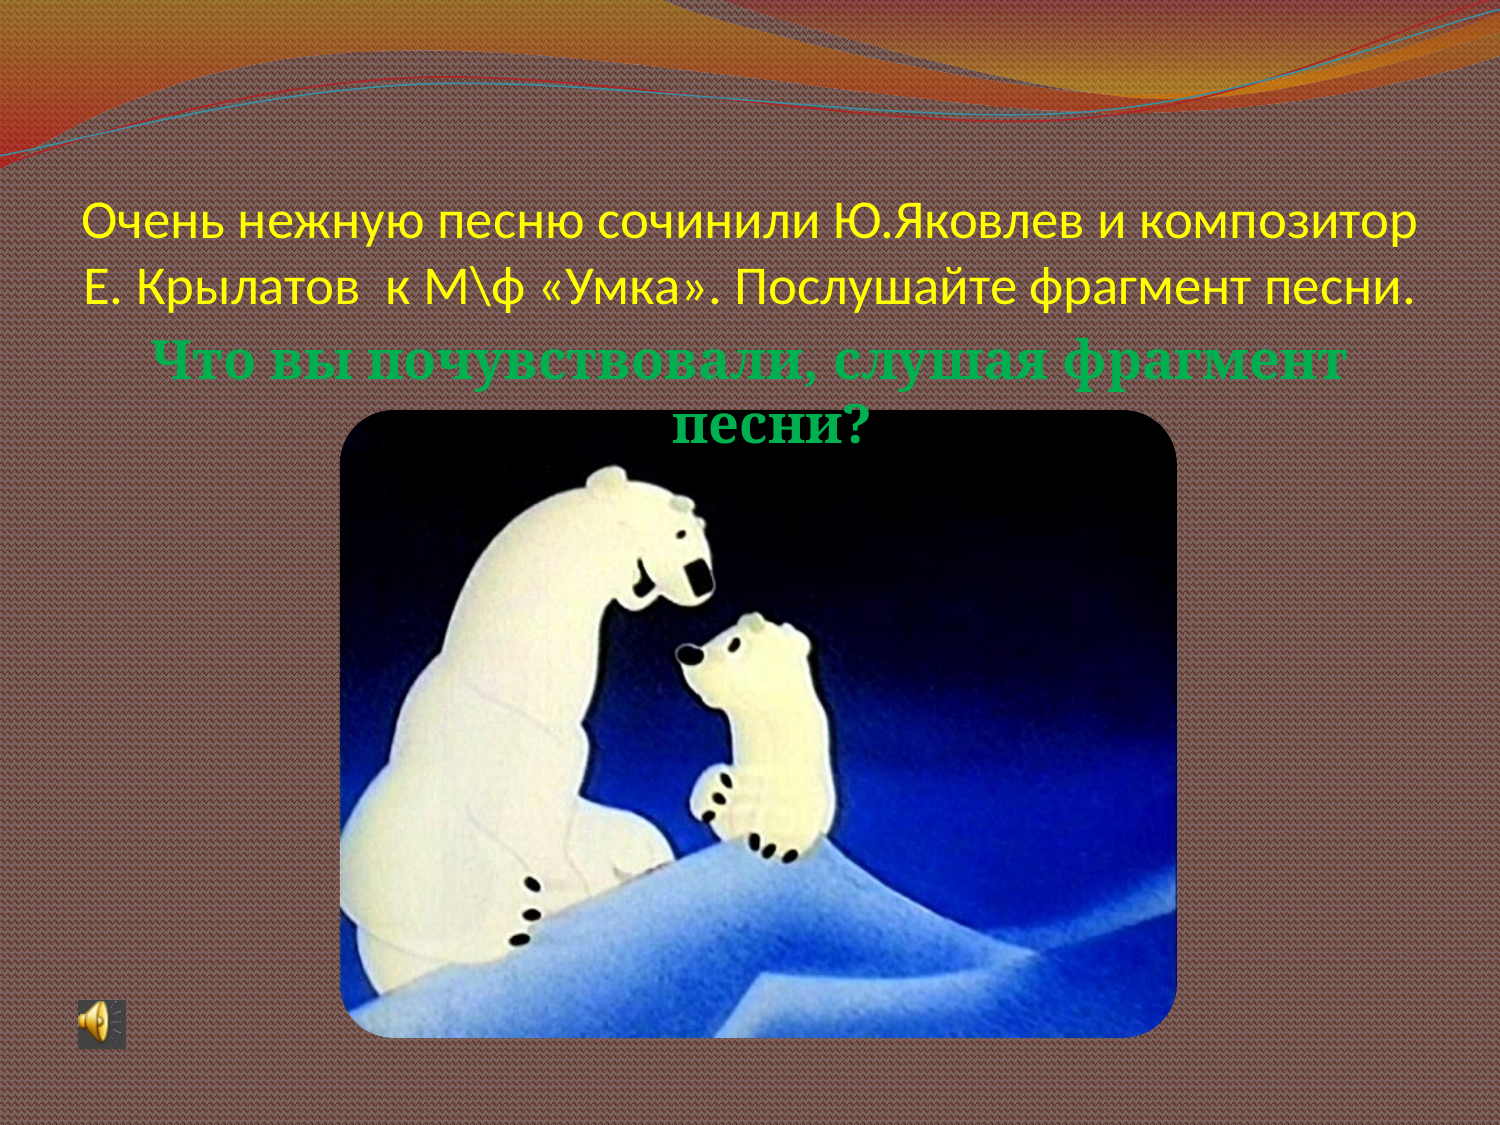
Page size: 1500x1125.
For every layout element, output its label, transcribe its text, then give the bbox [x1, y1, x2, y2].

picture [339, 409, 1178, 1039]
picture [76, 999, 128, 1050]
list Что вы почувствовали, слушая фрагмент песни? [74, 317, 1426, 751]
title Очень нежную песню сочинили Ю.Яковлев и композитор Е. Крылатов к М\ф «Умка». Послушайте фрагмент песни. [74, 115, 1426, 317]
